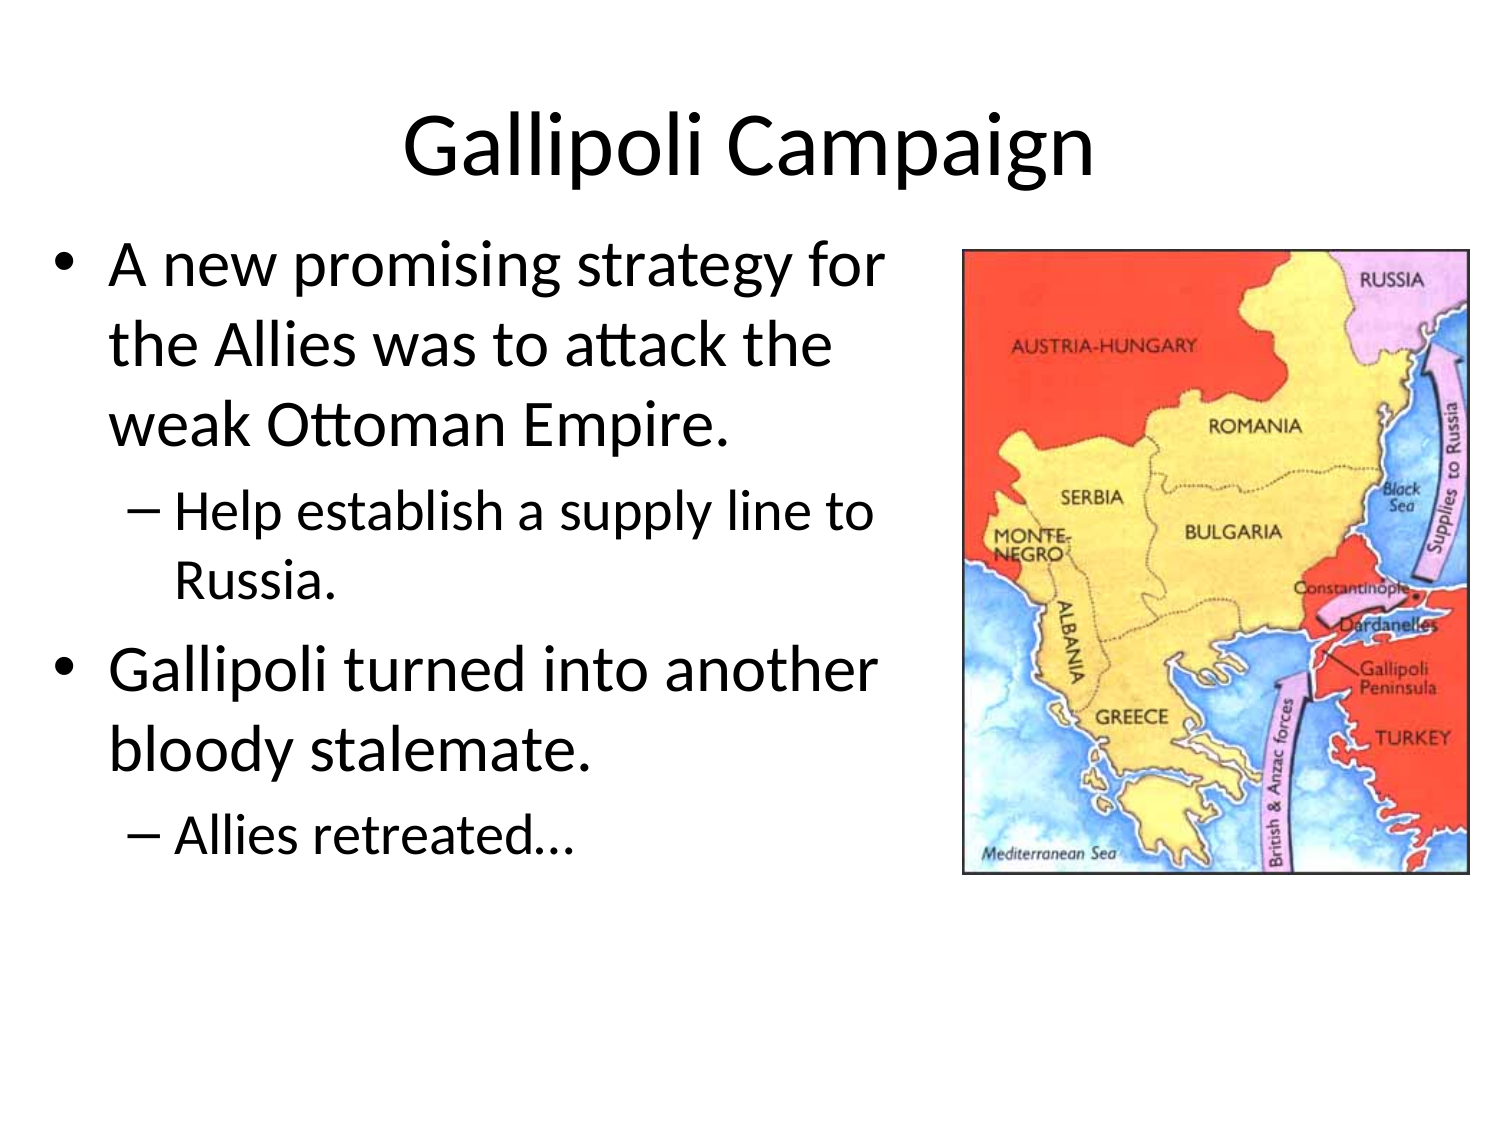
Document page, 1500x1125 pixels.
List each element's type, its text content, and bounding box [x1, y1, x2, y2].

picture [962, 249, 1471, 876]
list A new promising strategy for the Allies was to attack the weak Ottoman Empire. Help establish a supply line to Russia. Gallipoli turned into another bloody stalemate. Allies retreated… [37, 212, 950, 1005]
title Gallipoli Campaign [75, 45, 1425, 233]
